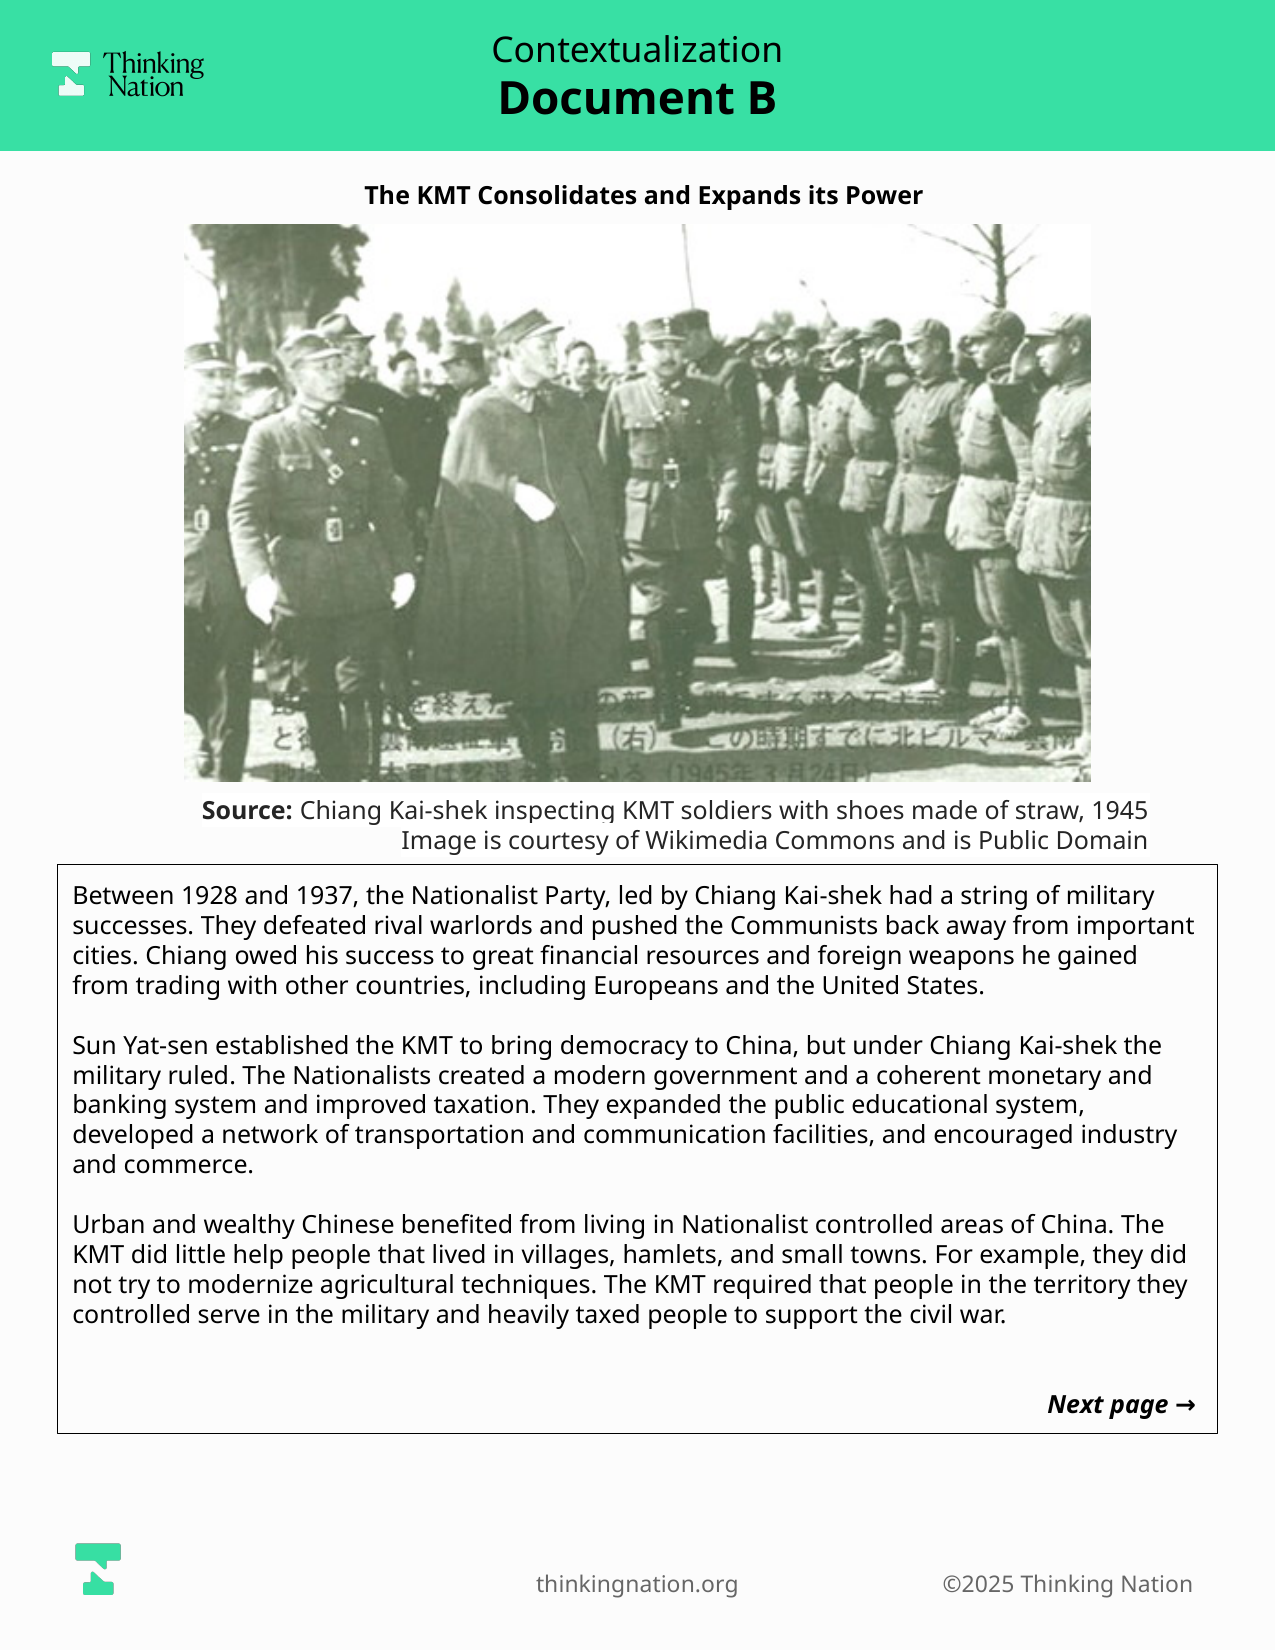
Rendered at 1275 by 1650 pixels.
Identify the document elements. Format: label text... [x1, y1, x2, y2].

text_box The KMT Consolidates and Expands its Power [79, 164, 1210, 225]
text_box Contextualization Document B [0, 0, 1275, 151]
text_box Source: Chiang Kai-shek inspecting KMT soldiers with shoes made of straw, 1945 Image is courtesy of Wikimedia Commons and is Public Domain [89, 779, 1165, 864]
text_box Between 1928 and 1937, the Nationalist Party, led by Chiang Kai-shek had a string of military successes. They defeated rival warlords and pushed the Communists back away from important cities. Chiang owed his success to great financial resources and foreign weapons he gained from trading with other countries, including Europeans and the United States. Sun Yat-sen established the KMT to bring democracy to China, but under Chiang Kai-shek the military ruled. The Nationalists created a modern government and a coherent monetary and banking system and improved taxation. They expanded the public educational system, developed a network of transportation and communication facilities, and encouraged industry and commerce. Urban and wealthy Chinese benefited from living in Nationalist controlled areas of China. The KMT did little help people that lived in villages, hamlets, and small towns. For example, they did not try to modernize agricultural techniques. The KMT required that people in the territory they controlled serve in the military and heavily taxed people to support the civil war. Next page → [57, 864, 1218, 1434]
text_box ©2025 Thinking Nation [907, 1553, 1210, 1605]
text_box thinkingnation.org [486, 1553, 789, 1605]
picture [35, 37, 210, 110]
picture [62, 1533, 134, 1605]
picture [184, 224, 1091, 782]
